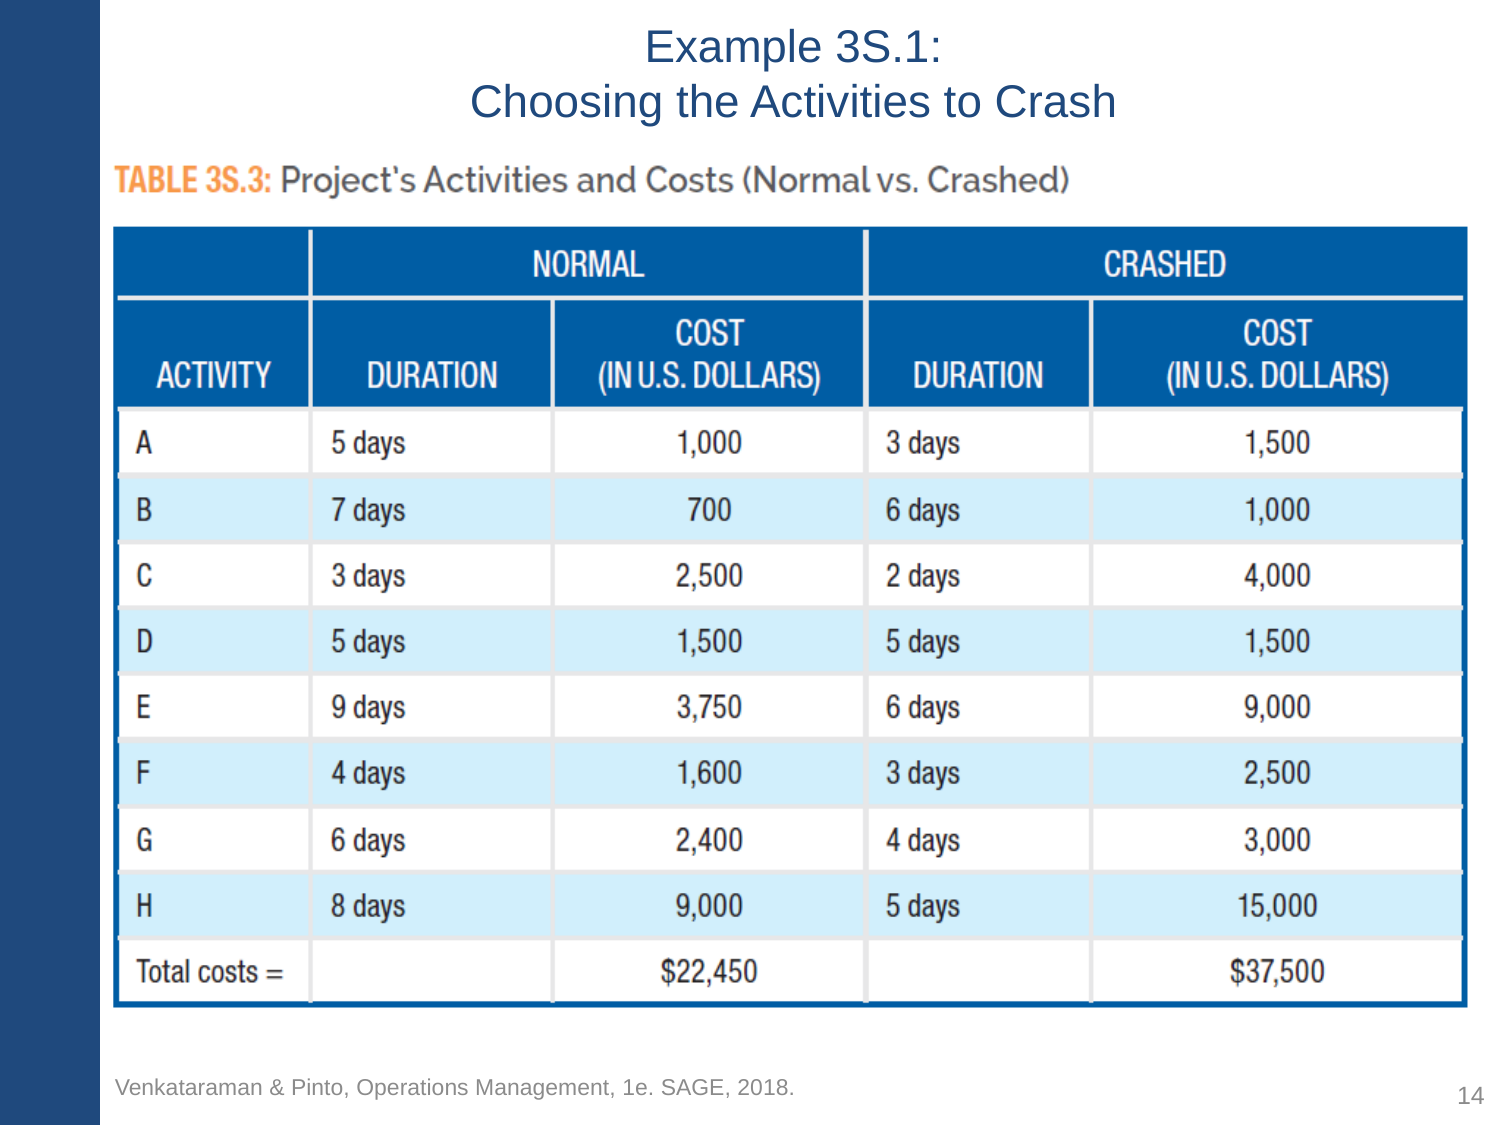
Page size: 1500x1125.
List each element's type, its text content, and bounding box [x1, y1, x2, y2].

footer Venkataraman & Pinto, Operations Management, 1e. SAGE, 2018. [99, 1065, 1250, 1125]
slide_number 14 [1425, 1065, 1500, 1125]
title Example 3S.1: Choosing the Activities to Crash [168, 1, 1432, 154]
picture [112, 155, 1500, 1025]
